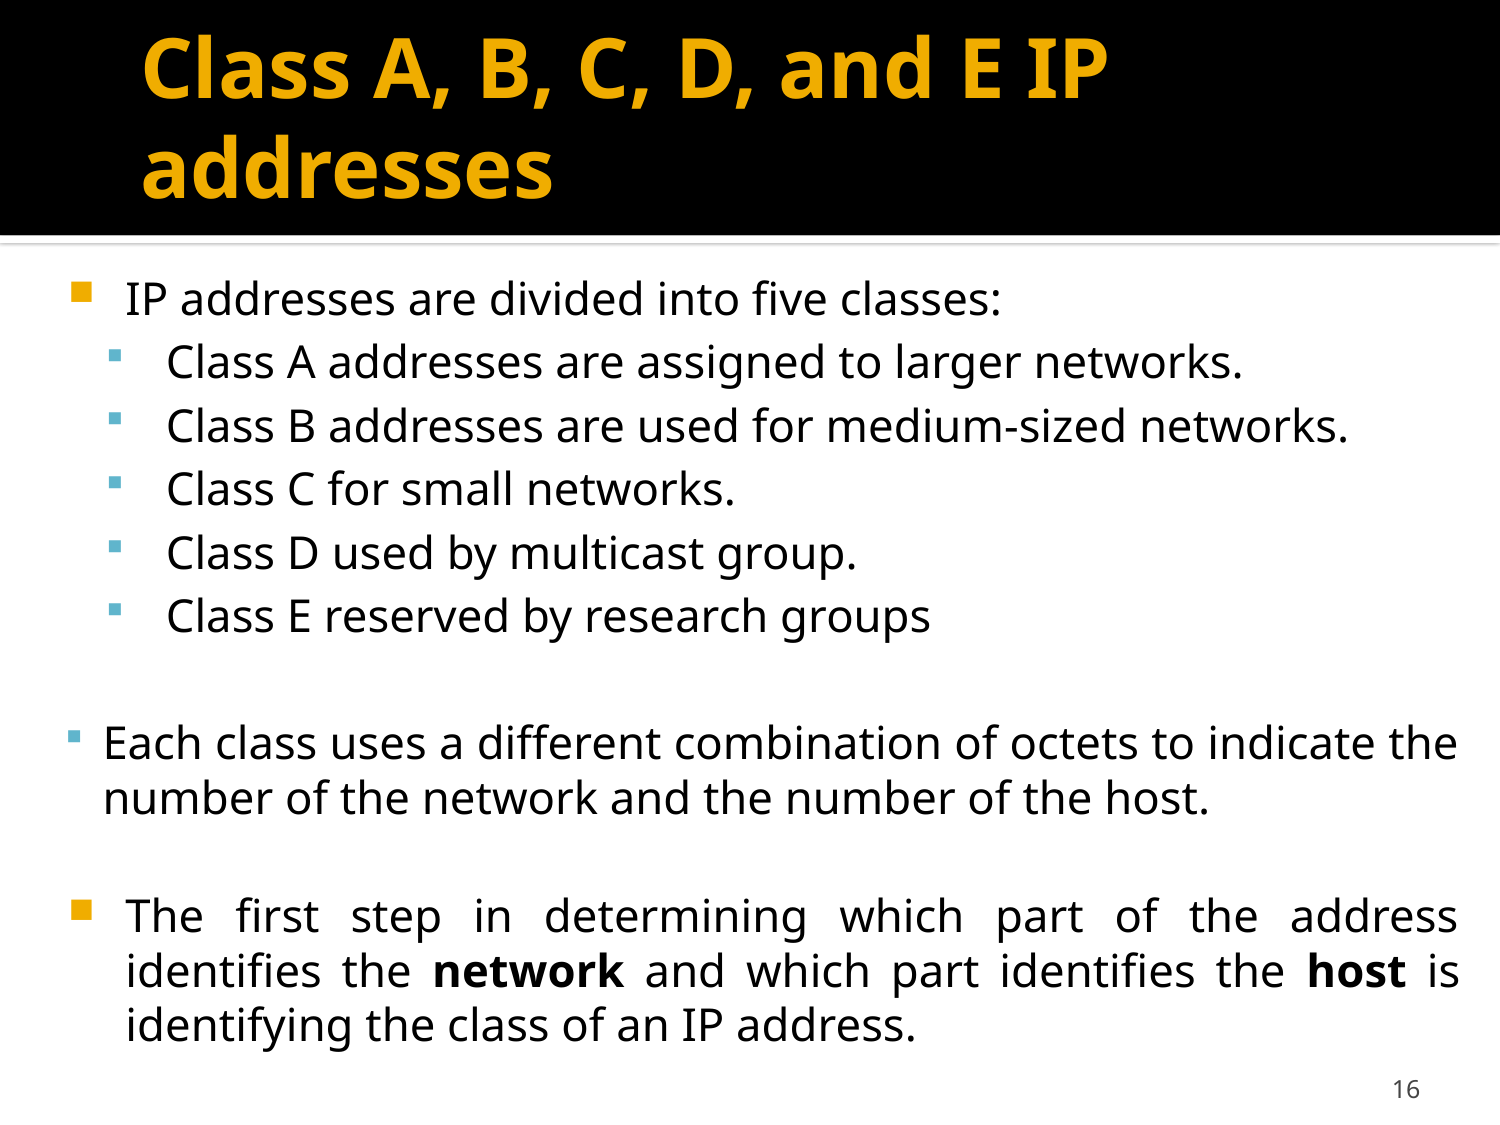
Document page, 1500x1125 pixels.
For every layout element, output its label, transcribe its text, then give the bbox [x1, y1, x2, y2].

text_box Class A, B, C, D, and E IP addresses [124, 74, 1400, 155]
slide_number 16 [1345, 1063, 1467, 1108]
text_box IP addresses are divided into five classes: Class A addresses are assigned to larger networks. Class B addresses are used for medium-sized networks. Class C for small networks. Class D used by multicast group. Class E reserved by research groups Each class uses a different combination of octets to indicate the number of the network and the number of the host. The first step in determining which part of the address identifies the network and which part identifies the host is identifying the class of an IP address. [49, 262, 1475, 1063]
